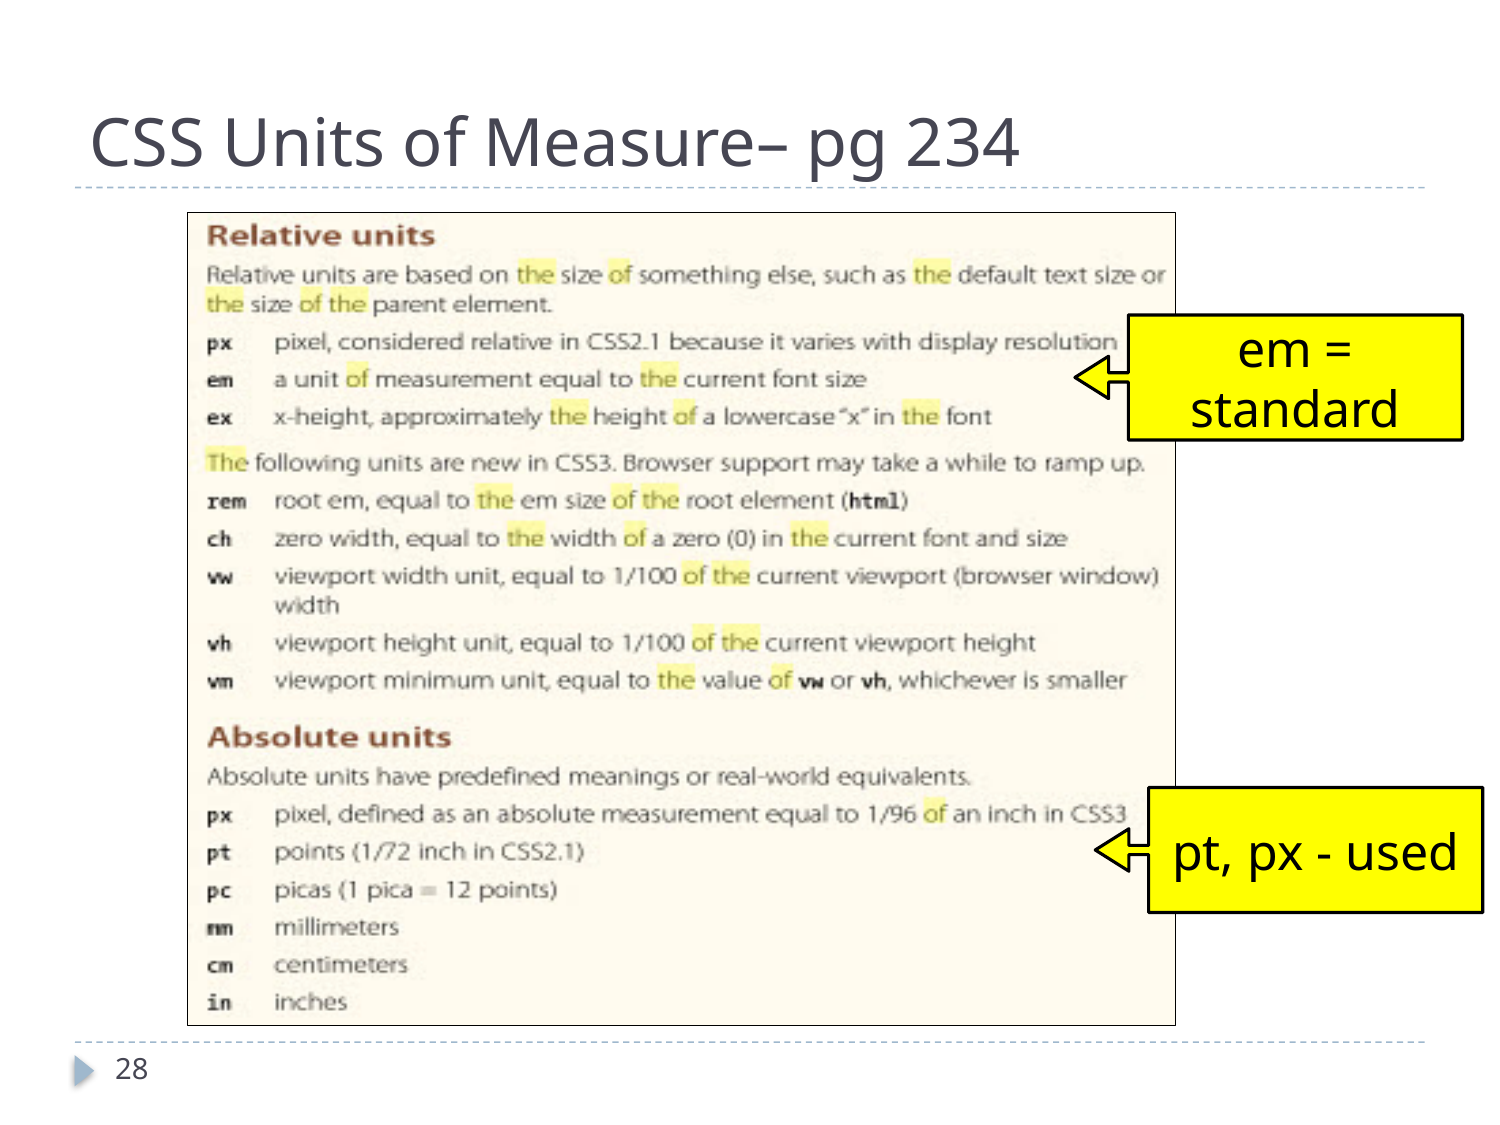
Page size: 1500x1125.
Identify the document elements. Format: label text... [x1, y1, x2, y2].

title CSS Units of Measure– pg 234 [75, 24, 1425, 188]
text_box em = standard [1181, 313, 1465, 442]
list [187, 212, 1176, 1026]
slide_number 28 [100, 1042, 426, 1103]
text_box pt, px - used [1181, 785, 1485, 915]
